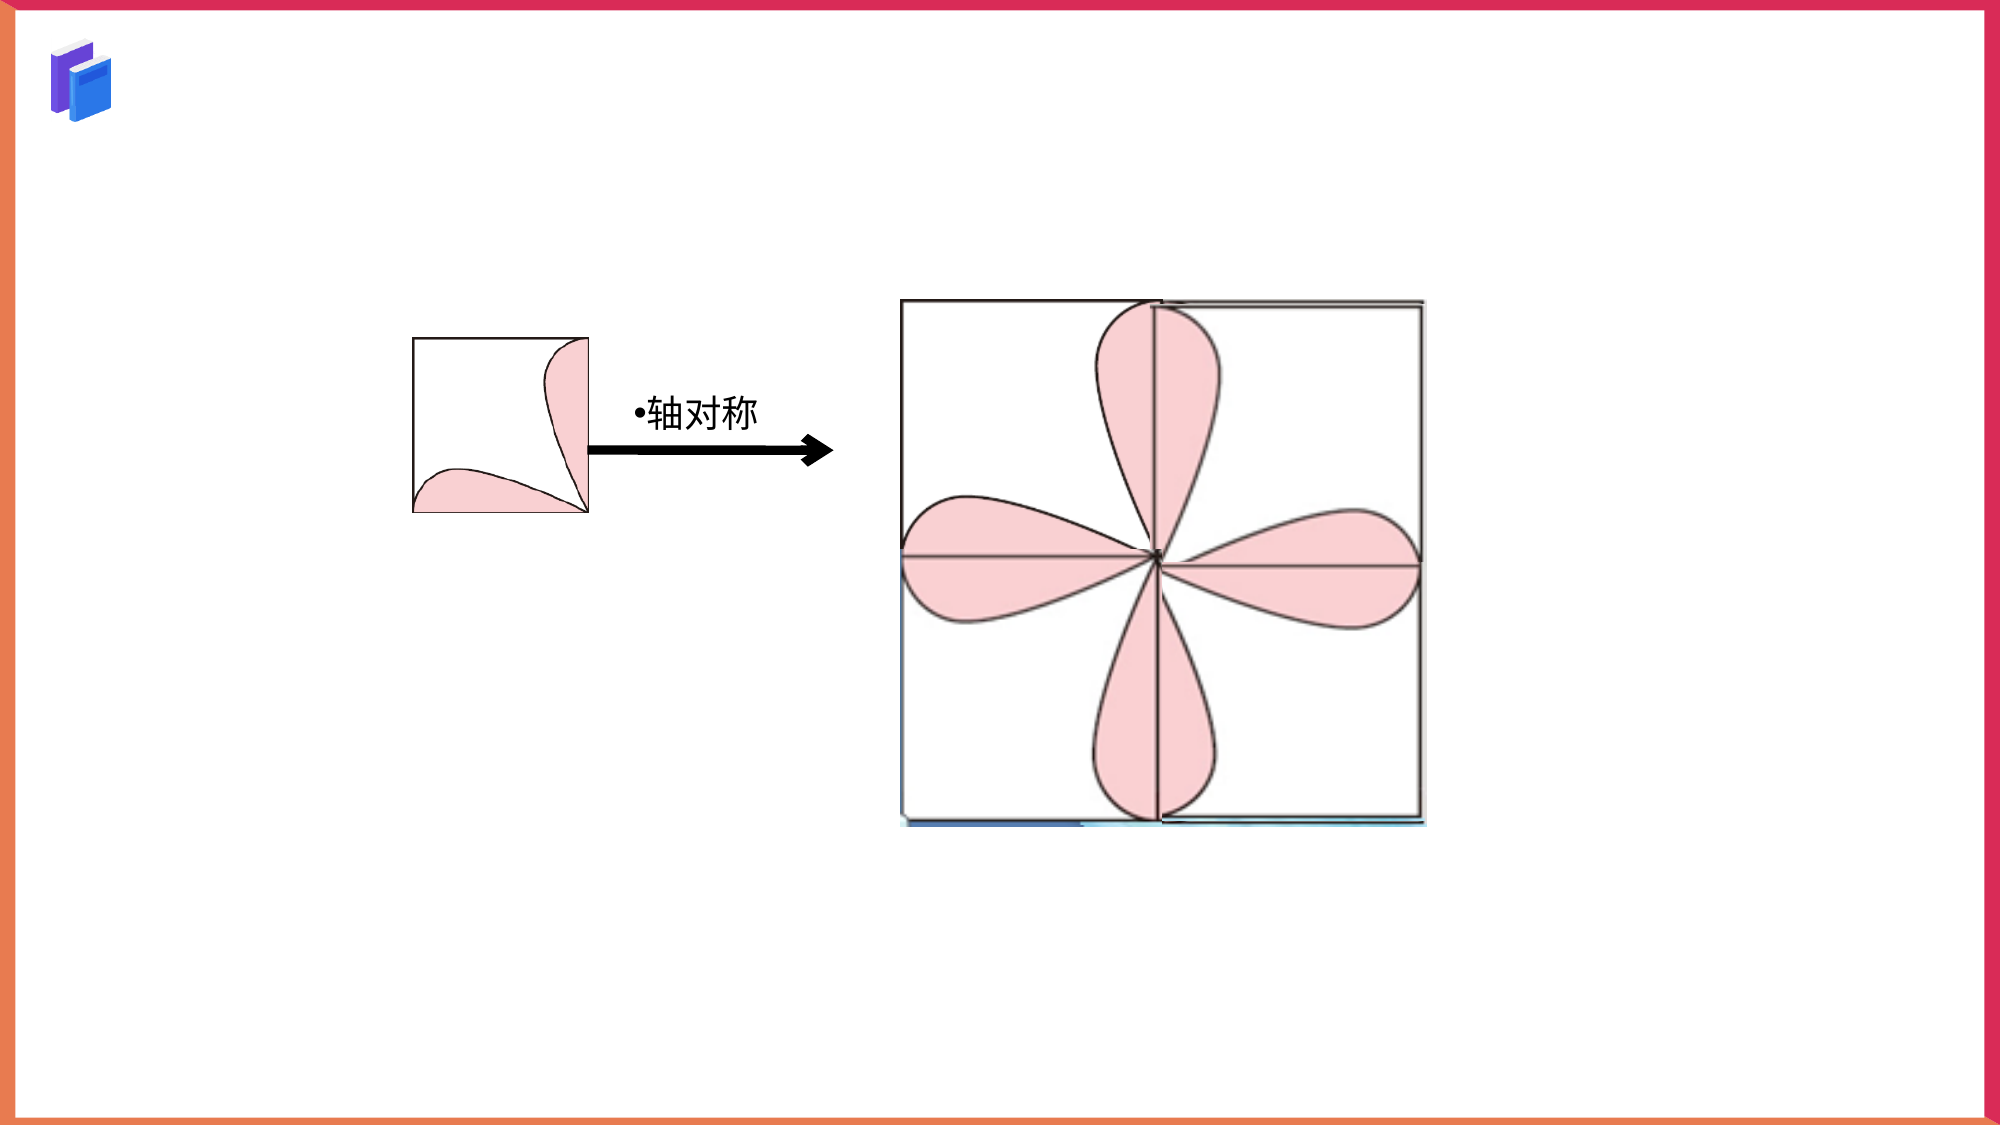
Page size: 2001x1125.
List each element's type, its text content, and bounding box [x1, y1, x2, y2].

text_box 轴对称 [618, 387, 774, 443]
picture [51, 38, 111, 122]
picture [899, 299, 1427, 827]
picture [412, 337, 589, 513]
